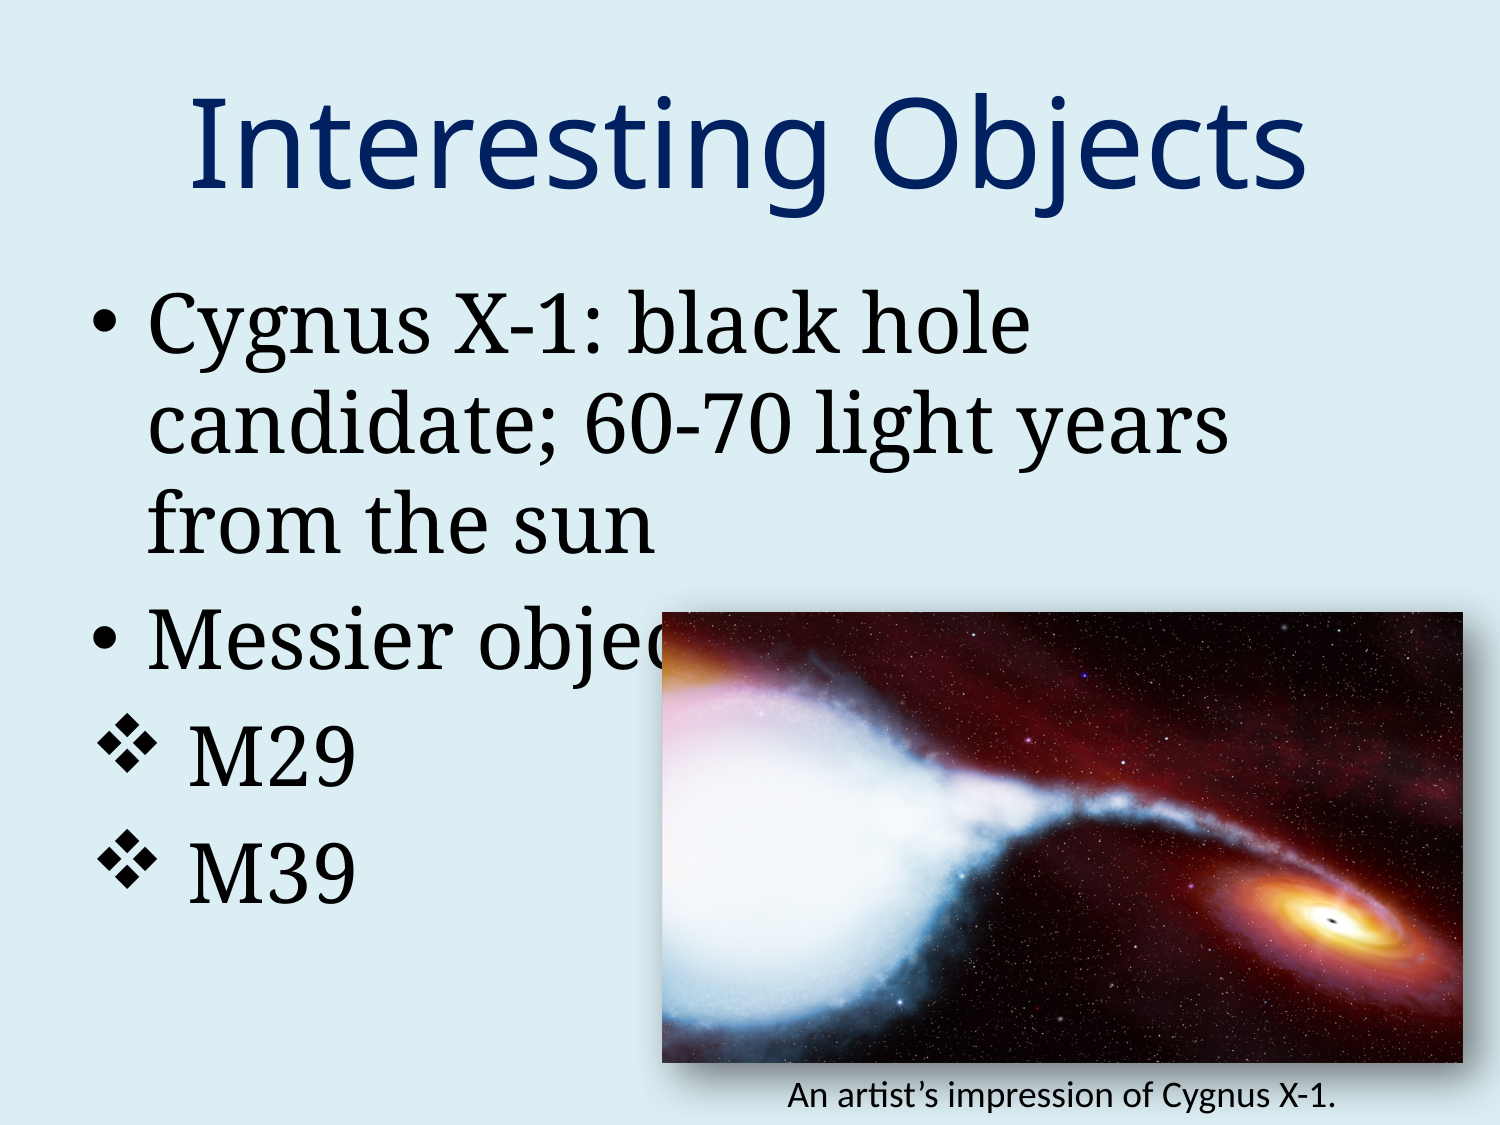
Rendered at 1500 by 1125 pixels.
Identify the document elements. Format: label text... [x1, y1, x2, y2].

title Interesting Objects [75, 45, 1425, 233]
list Cygnus X-1: black hole candidate; 60-70 light years from the sun Messier objects: M29 M39 [75, 262, 1425, 1005]
picture [662, 612, 1463, 1063]
text_box An artist’s impression of Cygnus X-1. [662, 1070, 1463, 1123]
